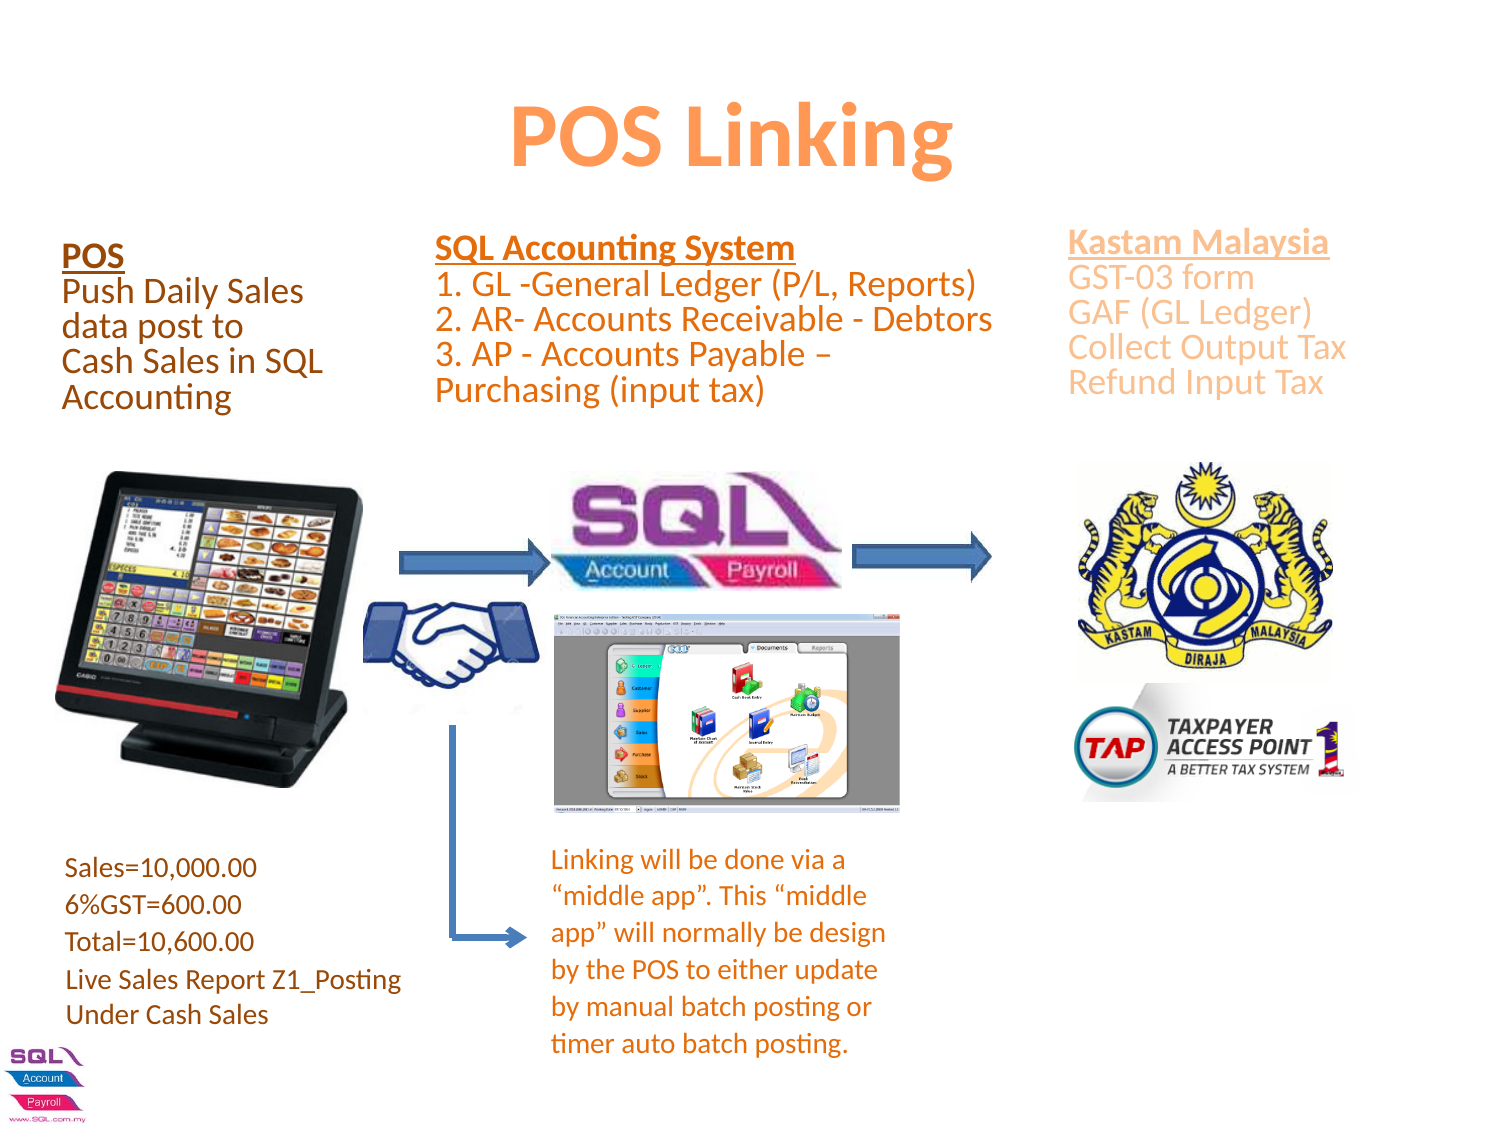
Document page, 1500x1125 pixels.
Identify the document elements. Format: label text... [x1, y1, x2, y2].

picture [55, 471, 901, 814]
text_box Live Sales Report Z1_Posting Under Cash Sales [52, 953, 443, 1037]
picture [0, 1044, 91, 1125]
text_box POS Linking [173, 74, 1291, 212]
picture [1060, 462, 1365, 802]
text_box Linking will be done via a “middle app”. This “middle app” will normally be design by the POS to either update by manual batch posting or timer auto batch posting. [550, 838, 900, 1077]
text_box Sales=10,000.00 6%GST=600.00 Total=10,600.00 [64, 846, 431, 953]
picture [852, 531, 993, 583]
text_box POS Push Daily Sales data post to Cash Sales in SQL Accounting [61, 241, 407, 432]
text_box Kastam Malaysia GST-03 form GAF (GL Ledger) Collect Output Tax Refund Input Tax [1068, 226, 1444, 432]
text_box SQL Accounting System 1. GL -General Ledger (P/L, Reports) 2. AR- Accounts Receivable - Debtors 3. AP - Accounts Payable – Purchasing (input tax) [434, 232, 1013, 440]
